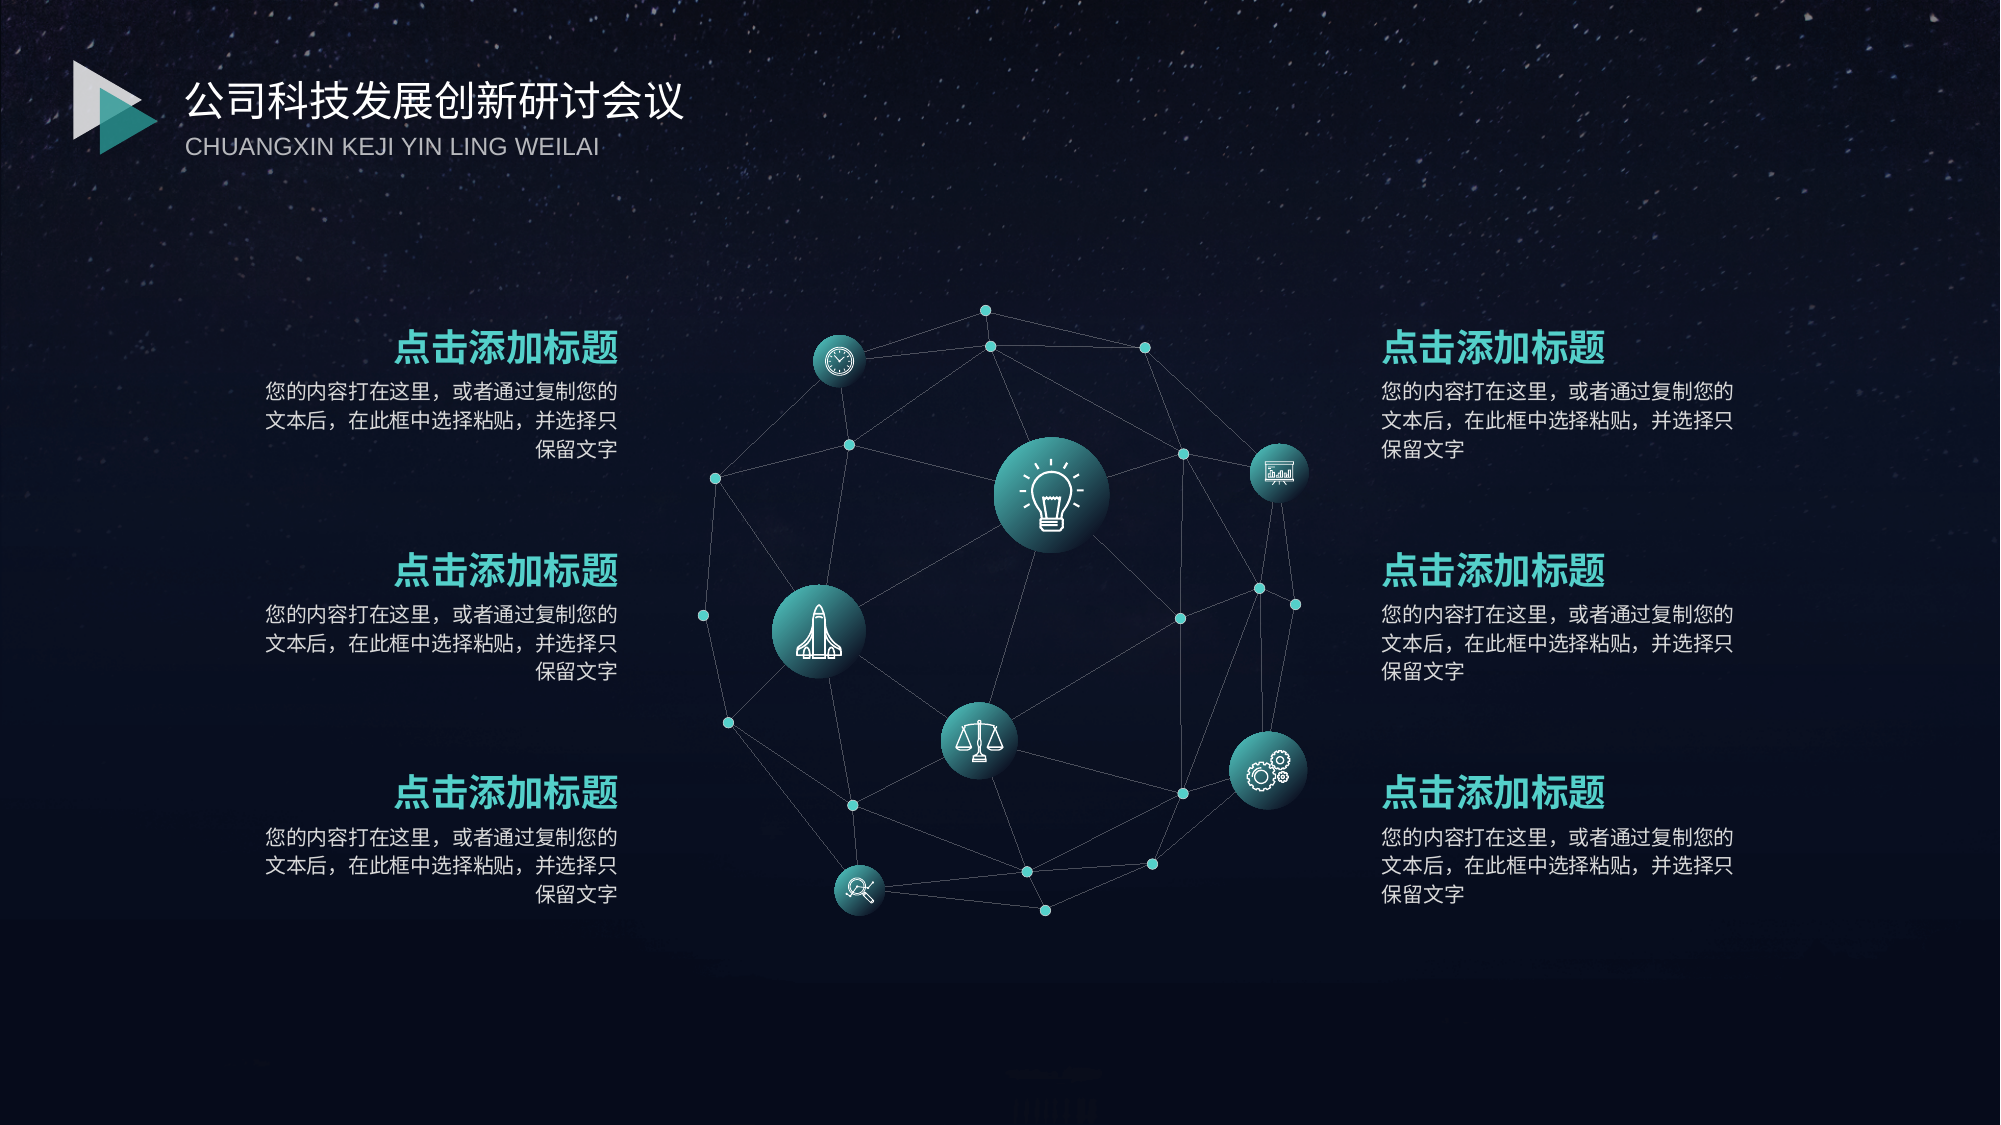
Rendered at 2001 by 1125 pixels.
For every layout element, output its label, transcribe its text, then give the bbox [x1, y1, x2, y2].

text_box 公司科技发展创新研讨会议 [169, 67, 710, 132]
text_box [697, 305, 1309, 916]
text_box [228, 539, 634, 685]
picture [0, 0, 2000, 1125]
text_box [228, 316, 634, 463]
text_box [228, 761, 634, 908]
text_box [1366, 316, 1772, 463]
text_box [1366, 761, 1772, 908]
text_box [1366, 539, 1772, 685]
text_box CHUANGXIN KEJI YIN LING WEILAI [169, 122, 699, 168]
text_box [73, 60, 158, 155]
